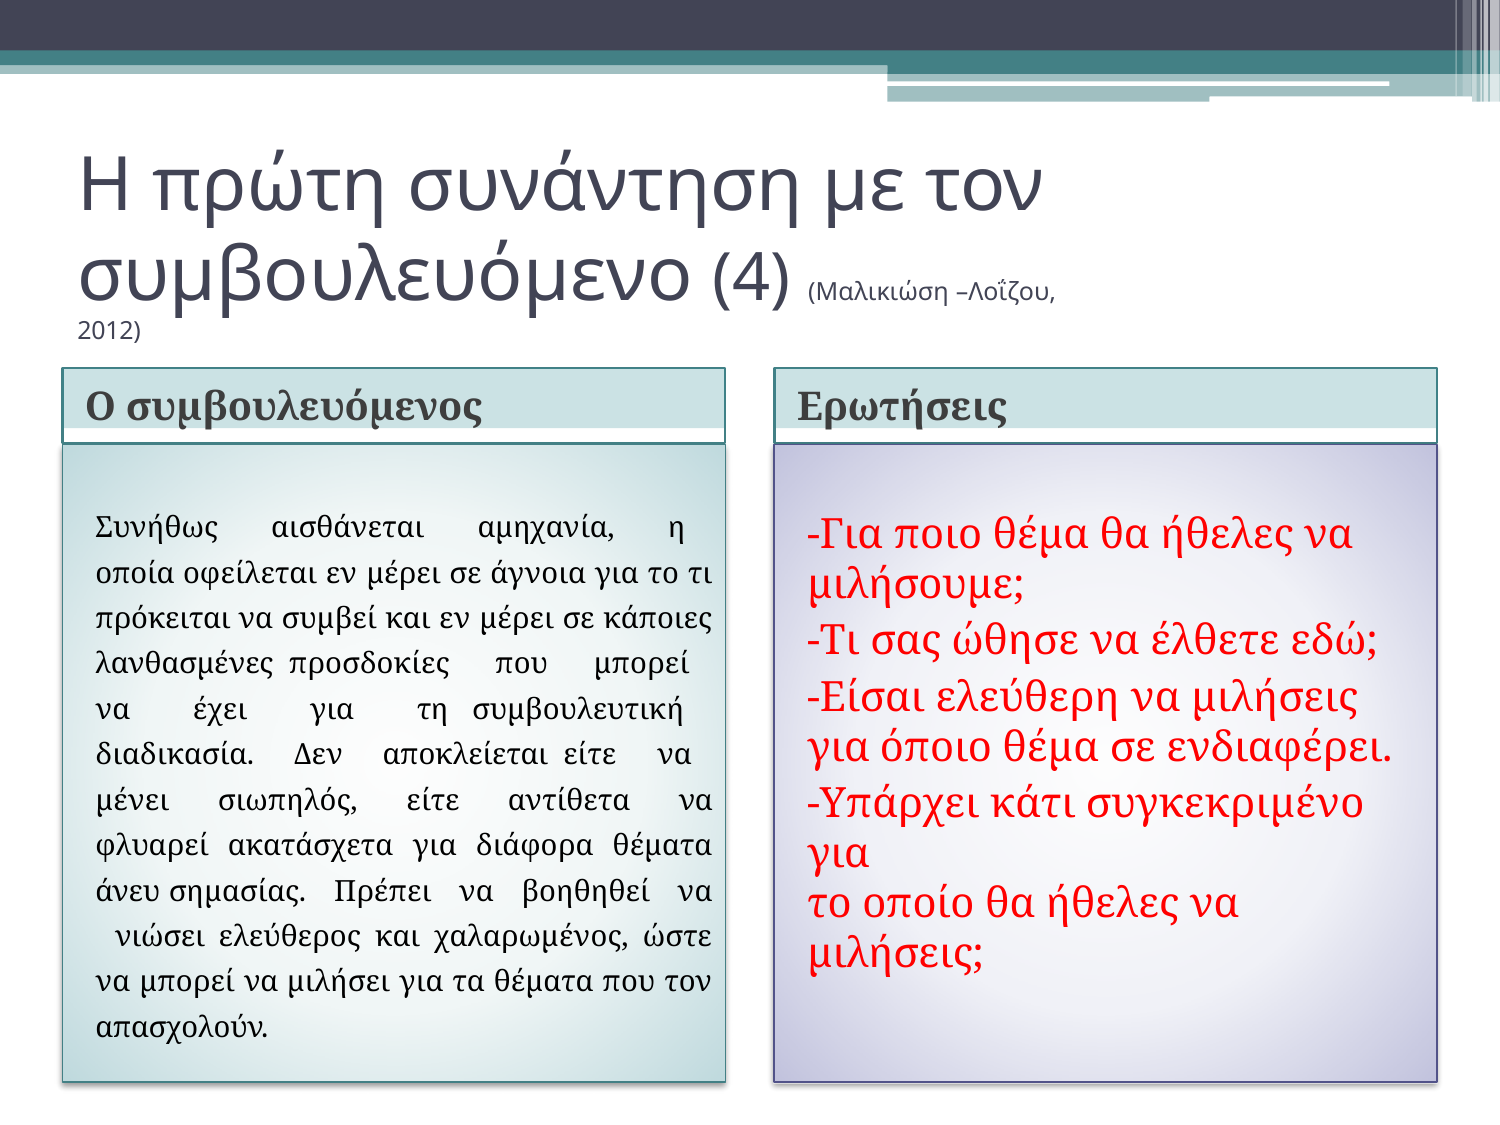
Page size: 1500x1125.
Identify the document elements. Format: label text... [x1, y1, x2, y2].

text_box Ερωτήσεις [774, 368, 1438, 429]
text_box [764, 438, 1446, 1096]
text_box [54, 440, 737, 1094]
text_box [774, 429, 1438, 437]
title Η πρώτη συνάντηση με τον συμβουλευόμενο (4) (Μαλικιώση –Λοΐζου, 2012) [75, 133, 1065, 346]
text_box Ο συμβουλευόμενος [62, 368, 726, 429]
text_box [62, 429, 726, 438]
